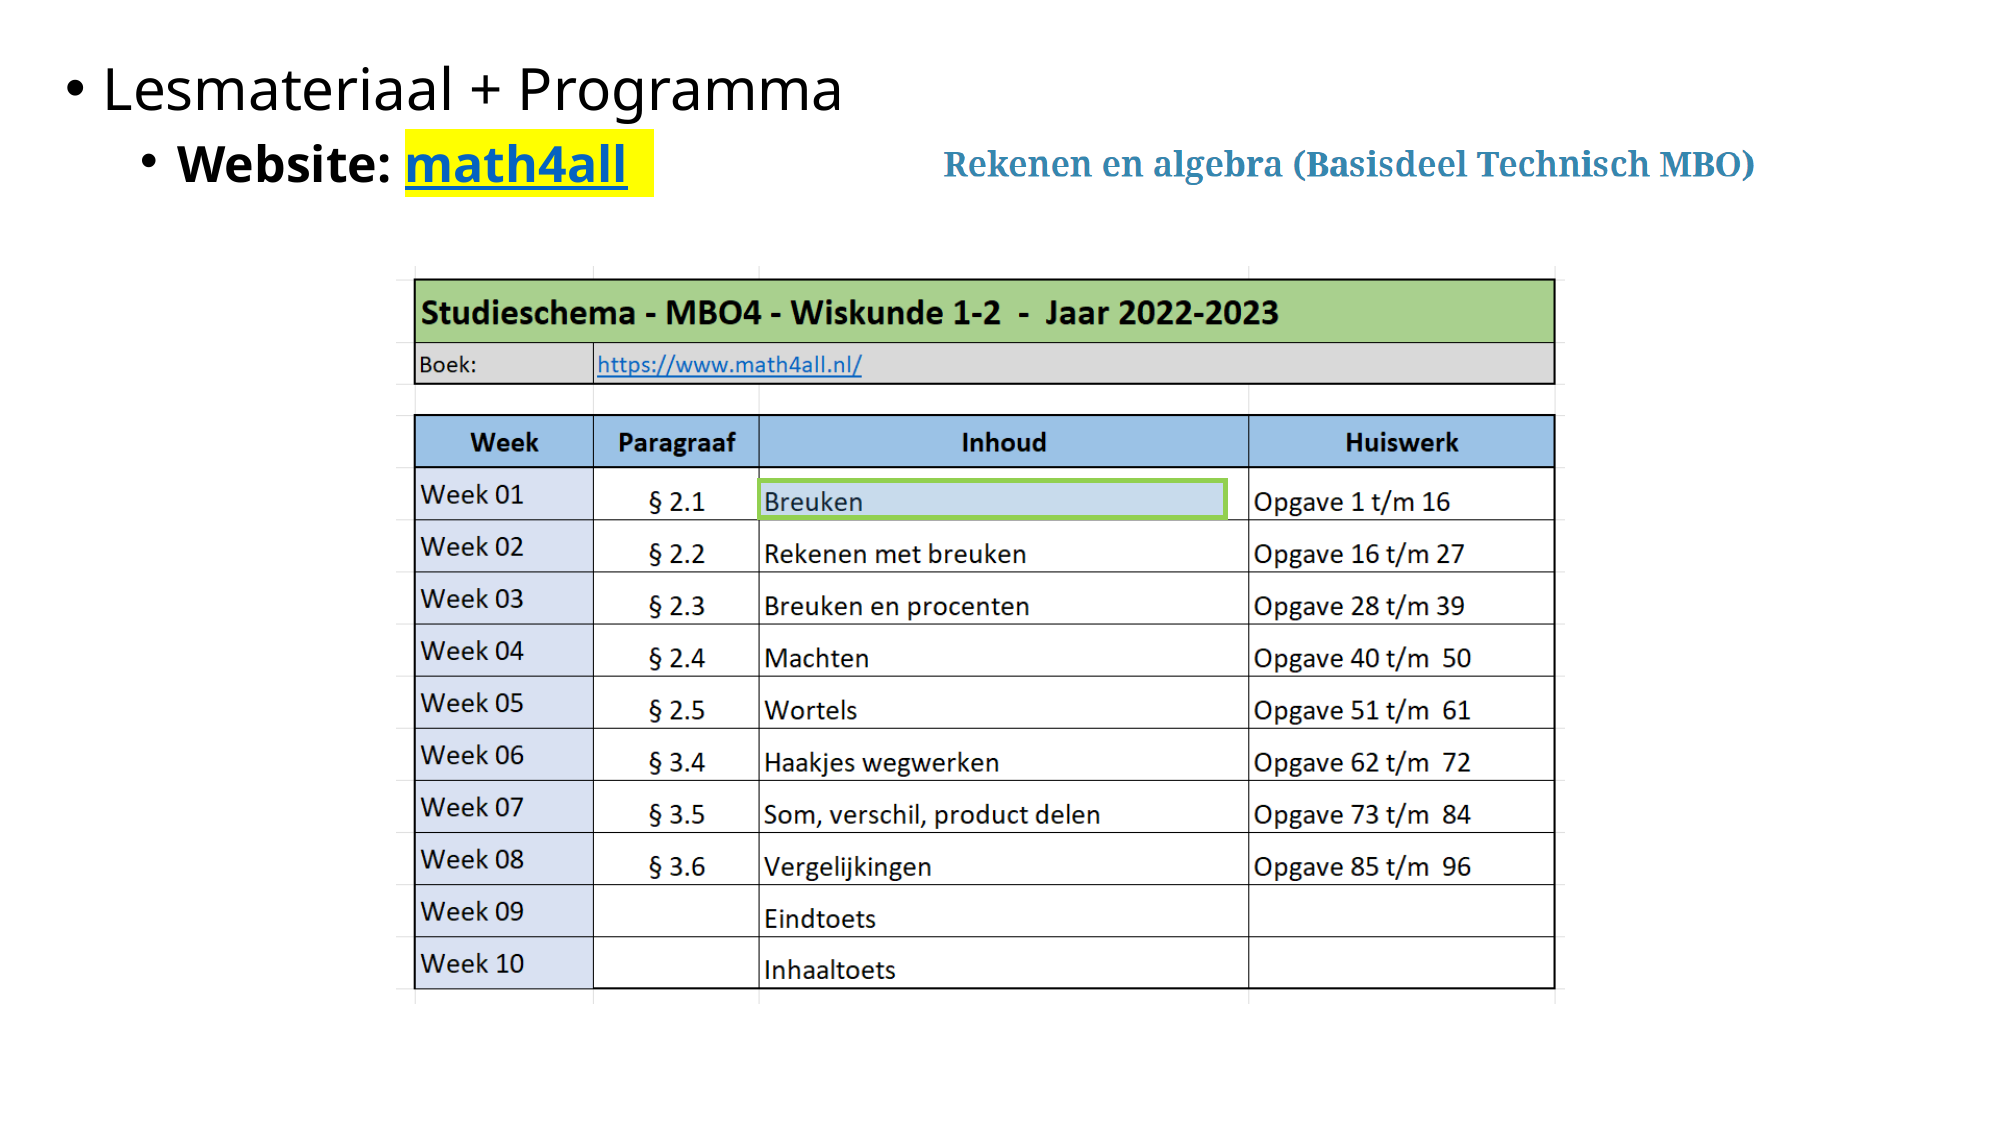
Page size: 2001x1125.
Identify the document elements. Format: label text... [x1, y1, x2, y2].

picture [923, 143, 2000, 194]
picture [395, 266, 1565, 1005]
list Lesmateriaal + Programma Website: math4all [50, 52, 1593, 285]
